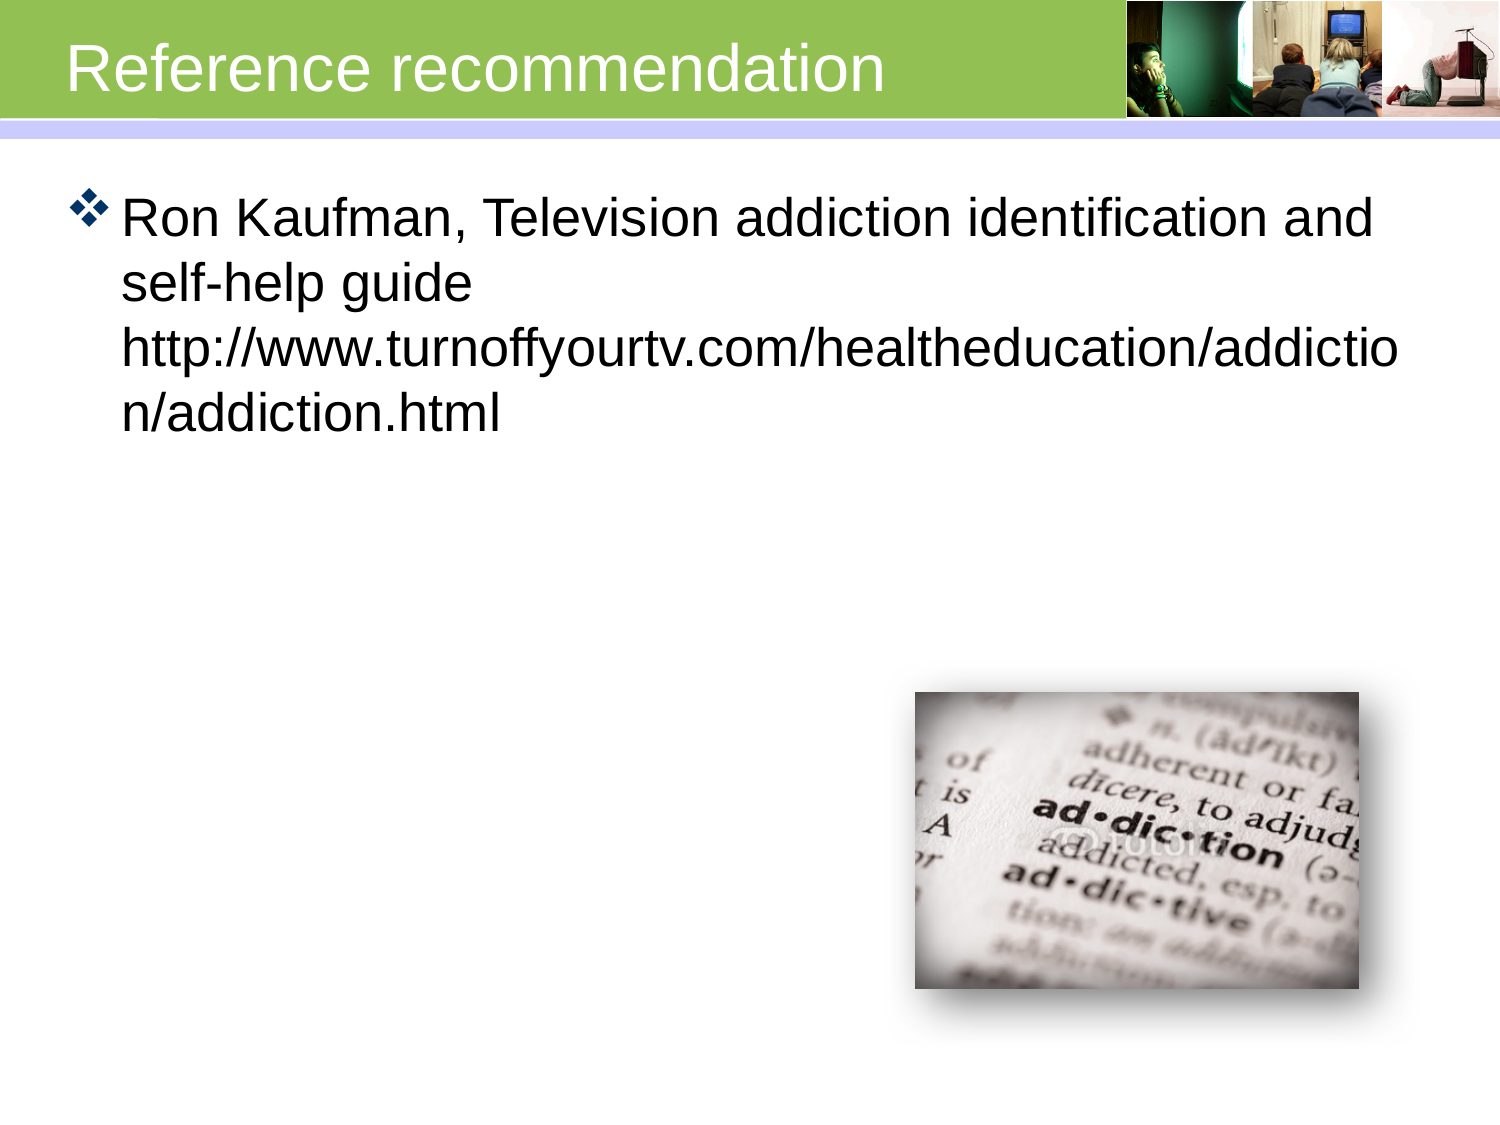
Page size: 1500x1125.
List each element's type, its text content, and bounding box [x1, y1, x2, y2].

picture [915, 692, 1360, 989]
list Ron Kaufman, Television addiction identification and self-help guide http://www.turnoffyourtv.com/healtheducation/addiction/addiction.html [49, 174, 1438, 1051]
picture [1127, 1, 1500, 117]
title Reference recommendation [49, 24, 1213, 106]
